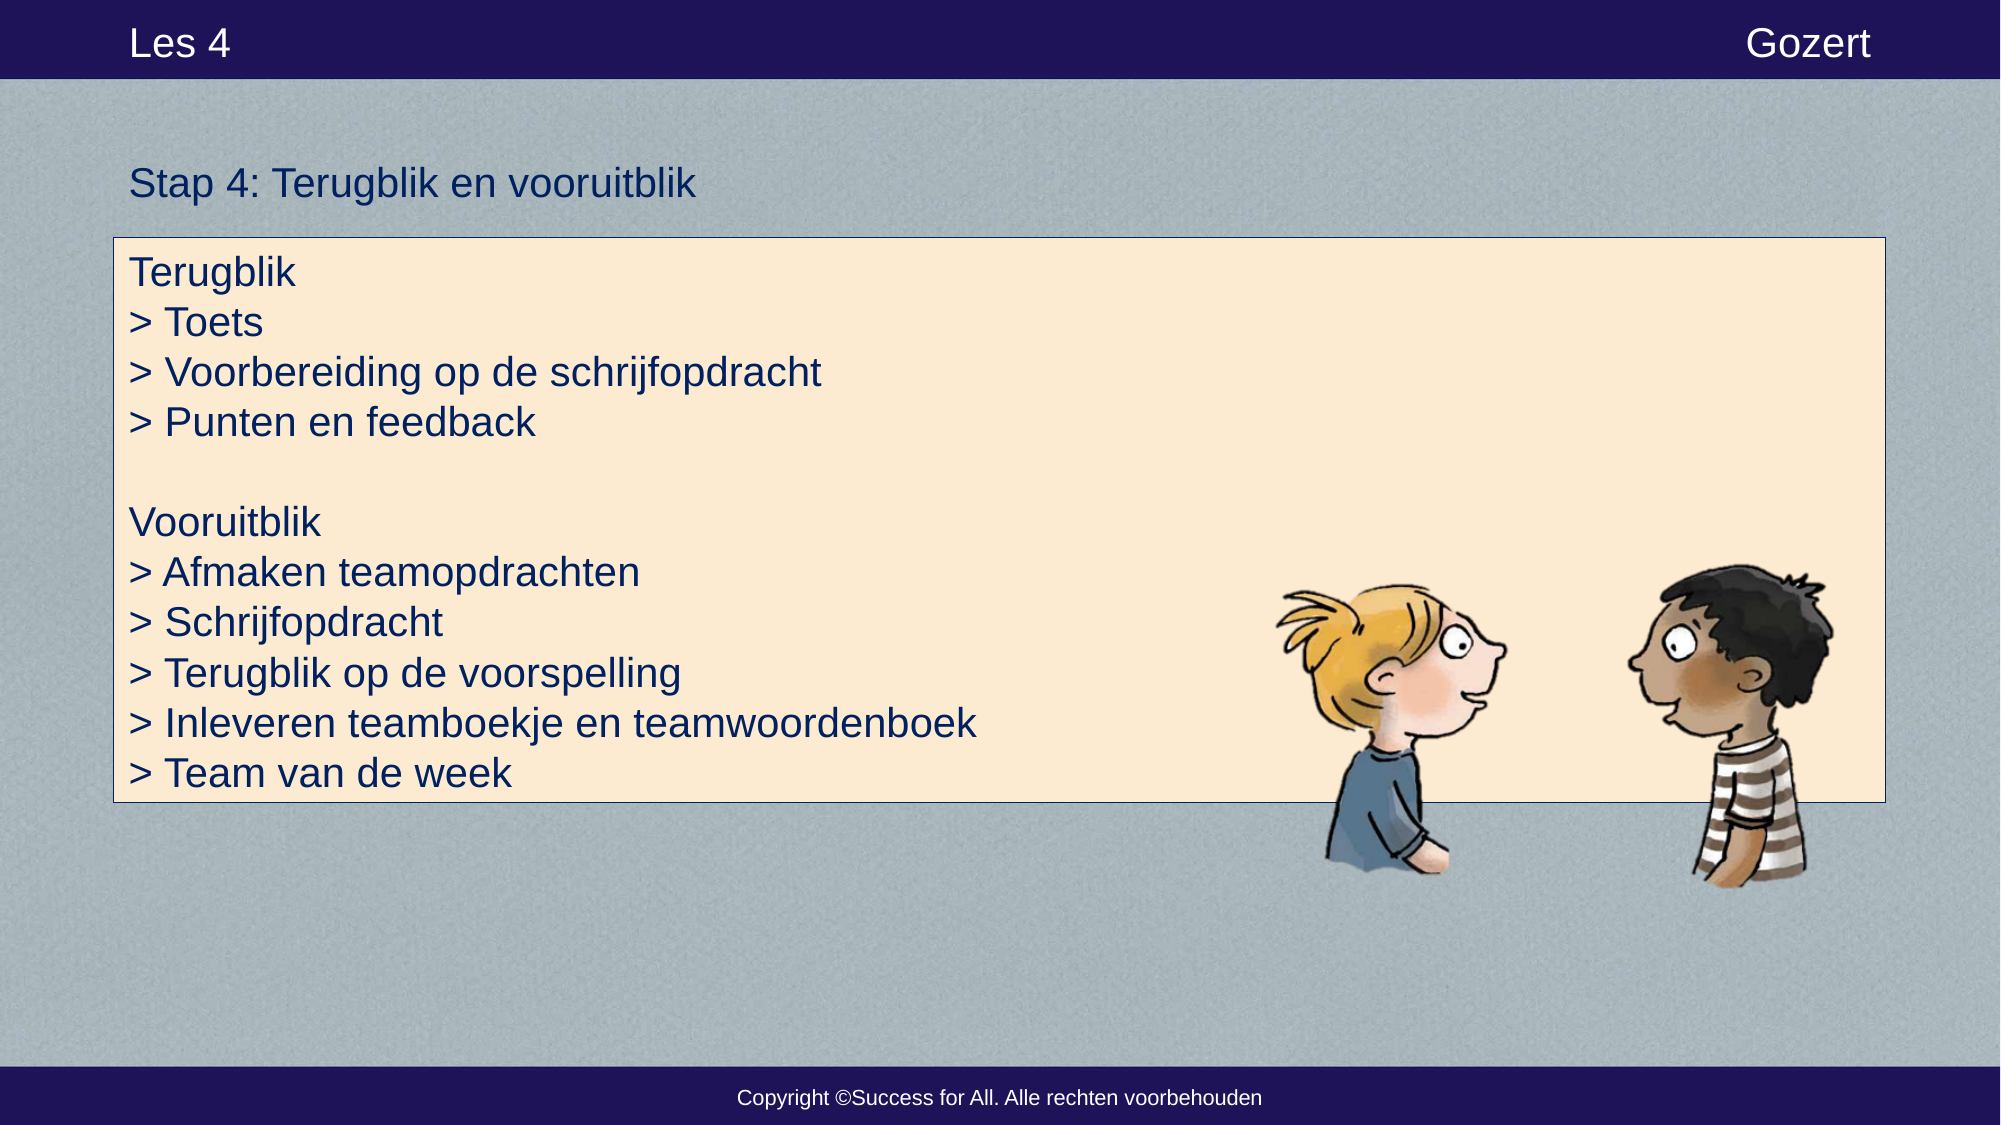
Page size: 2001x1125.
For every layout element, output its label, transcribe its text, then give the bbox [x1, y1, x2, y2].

text_box Stap 4: Terugblik en vooruitblik [113, 148, 1635, 214]
text_box Gozert [999, 8, 1886, 73]
text_box Les 4 [114, 8, 354, 73]
picture [0, 0, 2001, 1125]
text_box Terugblik > Toets > Voorbereiding op de schrijfopdracht > Punten en feedback Vooruitblik > Afmaken teamopdrachten > Schrijfopdracht > Terugblik op de voorspelling > Inleveren teamboekje en teamwoordenboek > Team van de week [113, 237, 1886, 803]
text_box Copyright ©Success for All. Alle rechten voorbehouden [0, 1076, 2000, 1125]
